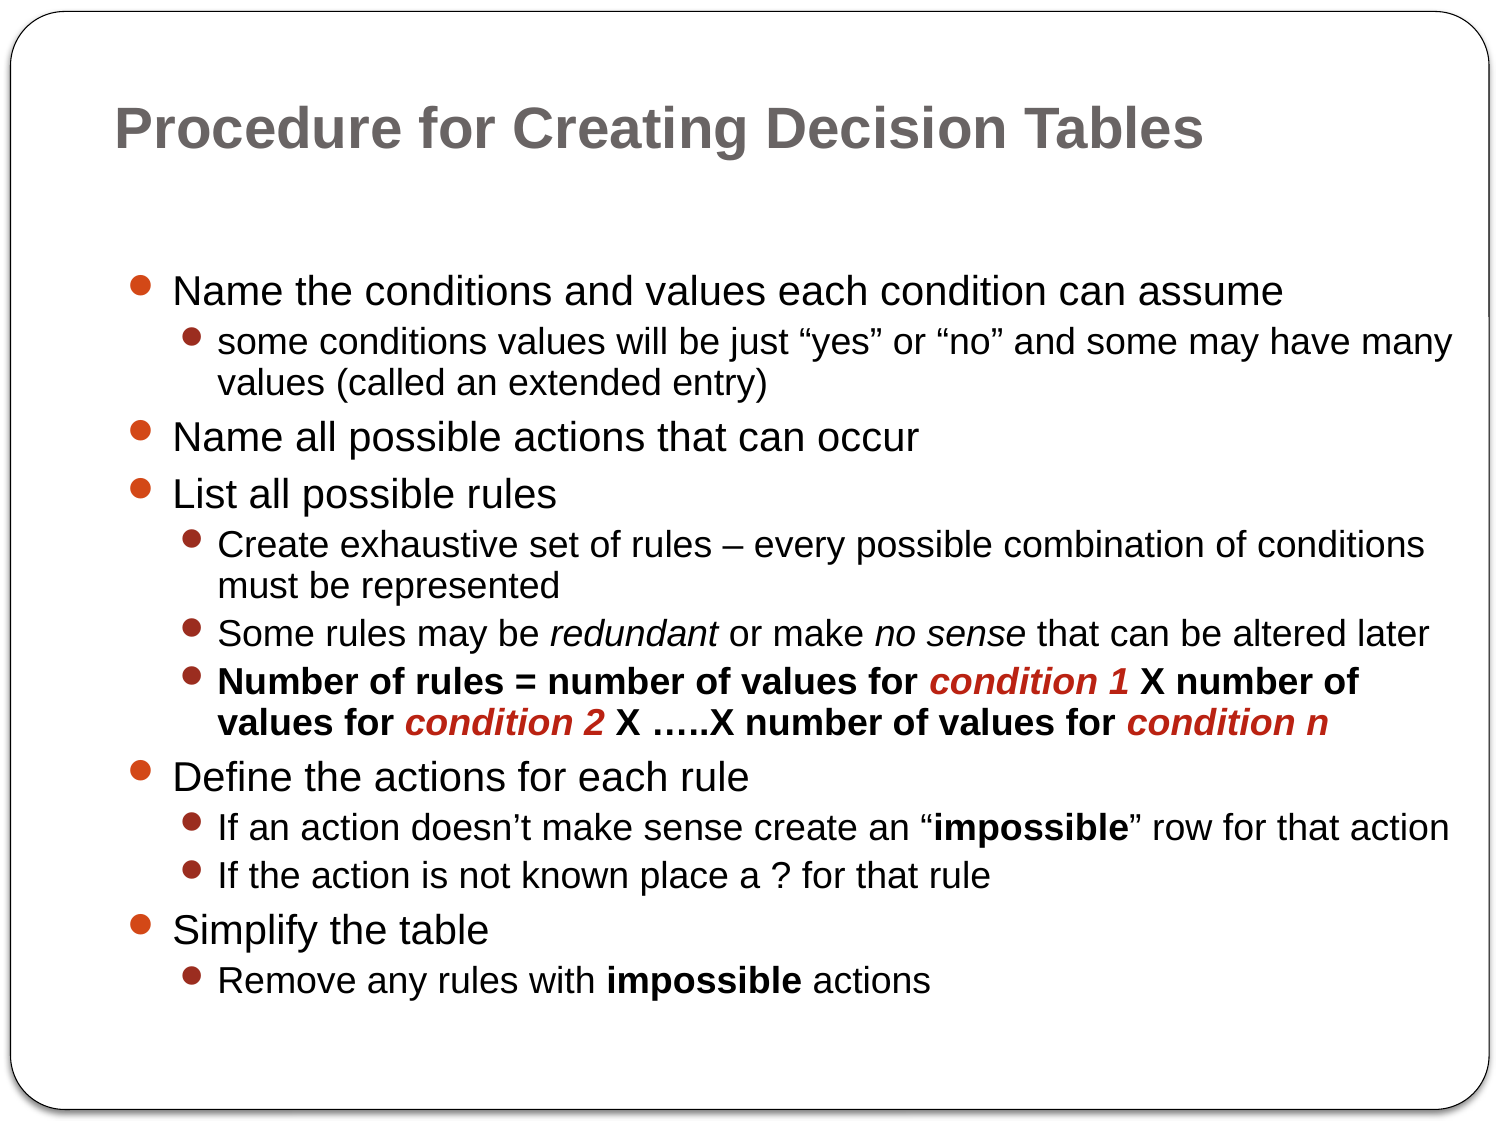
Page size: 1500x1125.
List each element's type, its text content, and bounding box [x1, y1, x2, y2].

title Procedure for Creating Decision Tables [99, 62, 1375, 175]
list Name the conditions and values each condition can assume some conditions values will be just “yes” or “no” and some may have many values (called an extended entry) Name all possible actions that can occur List all possible rules Create exhaustive set of rules – every possible combination of conditions must be represented Some rules may be redundant or make no sense that can be altered later Number of rules = number of values for condition 1 X number of values for condition 2 X …..X number of values for condition n Define the actions for each rule If an action doesn’t make sense create an “impossible” row for that action If the action is not known place a ? for that rule Simplify the table Remove any rules with impossible actions [112, 262, 1500, 1050]
